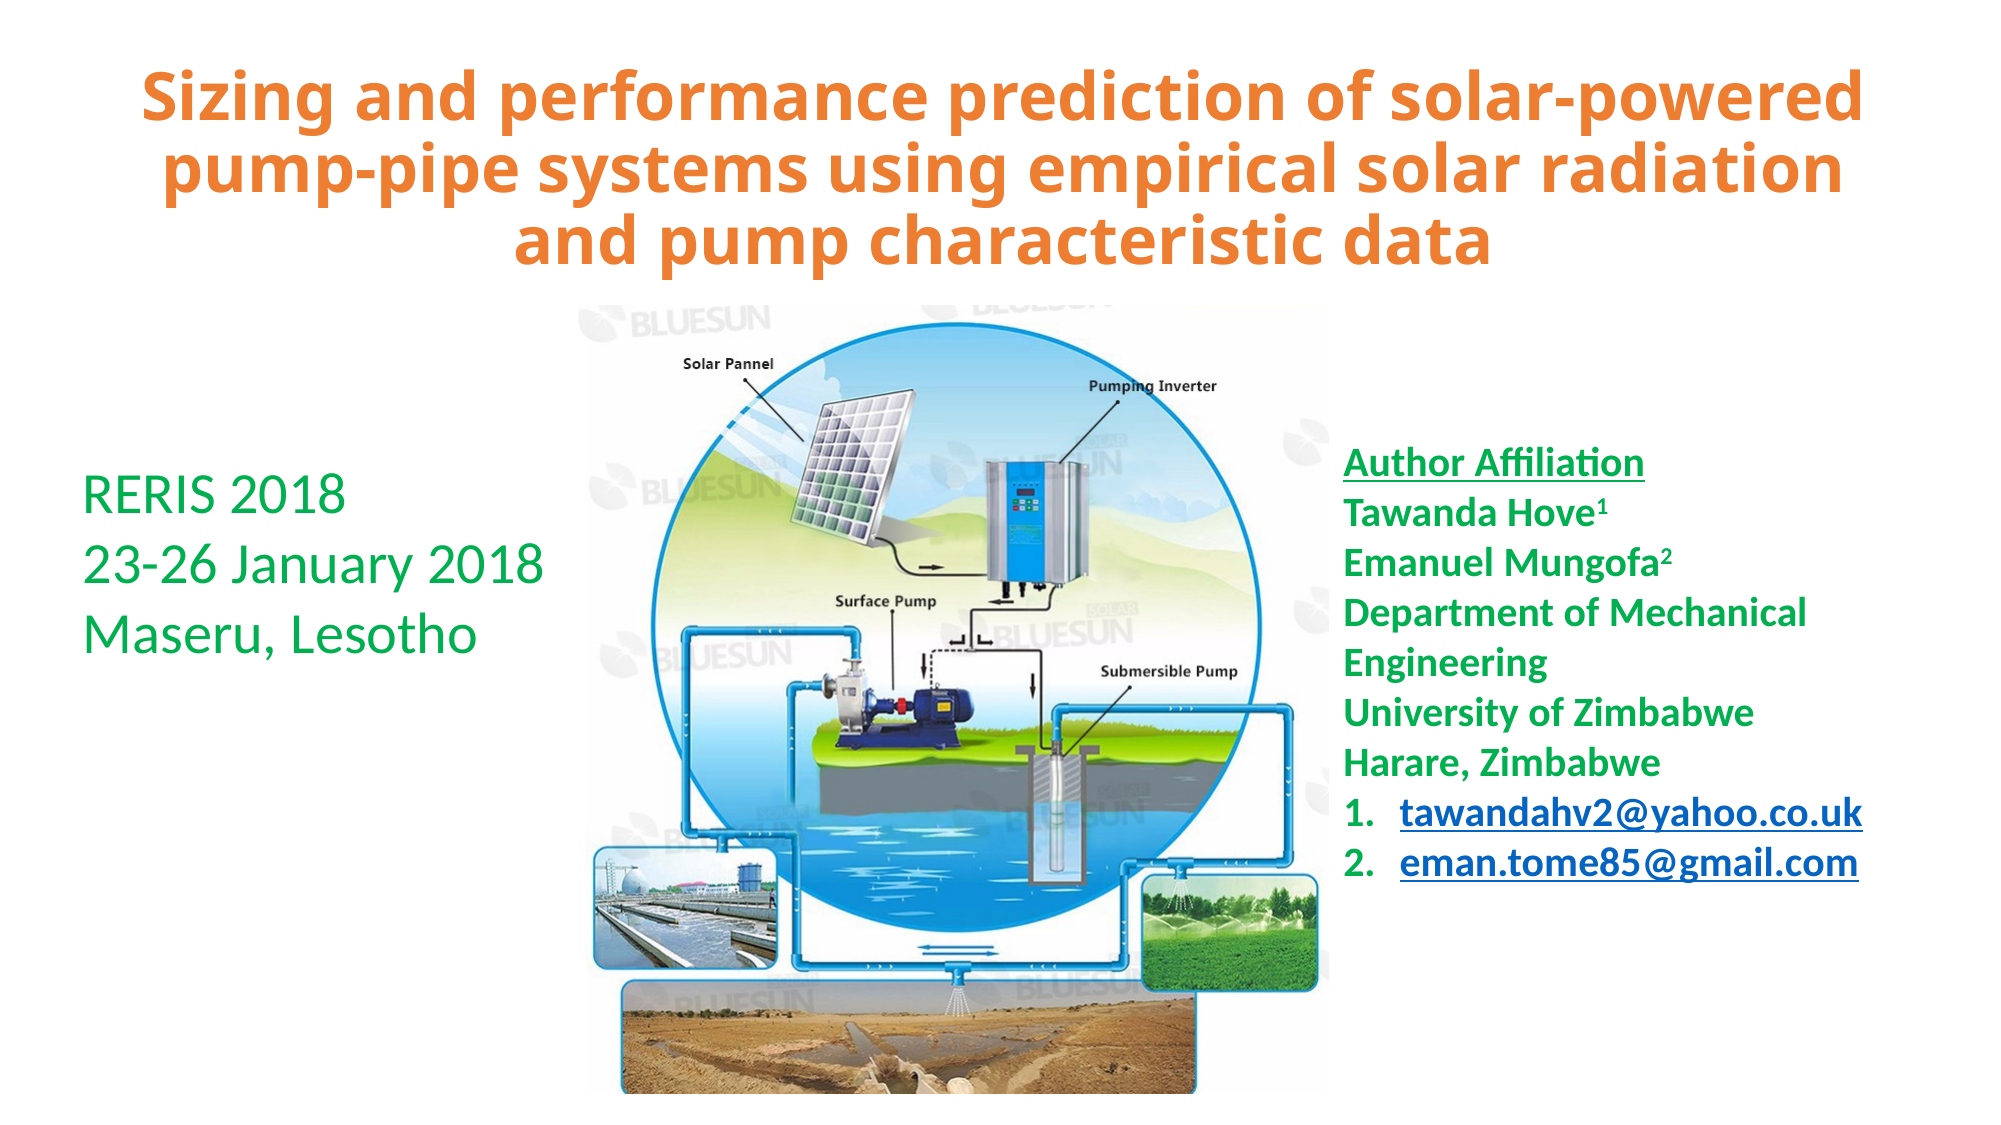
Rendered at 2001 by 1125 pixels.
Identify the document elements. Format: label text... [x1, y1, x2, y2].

title Sizing and performance prediction of solar-powered pump-pipe systems using empirical solar radiation and pump characteristic data [89, 36, 1920, 306]
text_box RERIS 2018 23-26 January 2018 Maseru, Lesotho [67, 447, 578, 673]
text_box Author Affiliation Tawanda Hove1 Emanuel Mungofa2 Department of Mechanical Engineering University of Zimbabwe Harare, Zimbabwe tawandahv2@yahoo.co.uk eman.tome85@gmail.com [1329, 427, 1974, 993]
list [578, 305, 1329, 1094]
